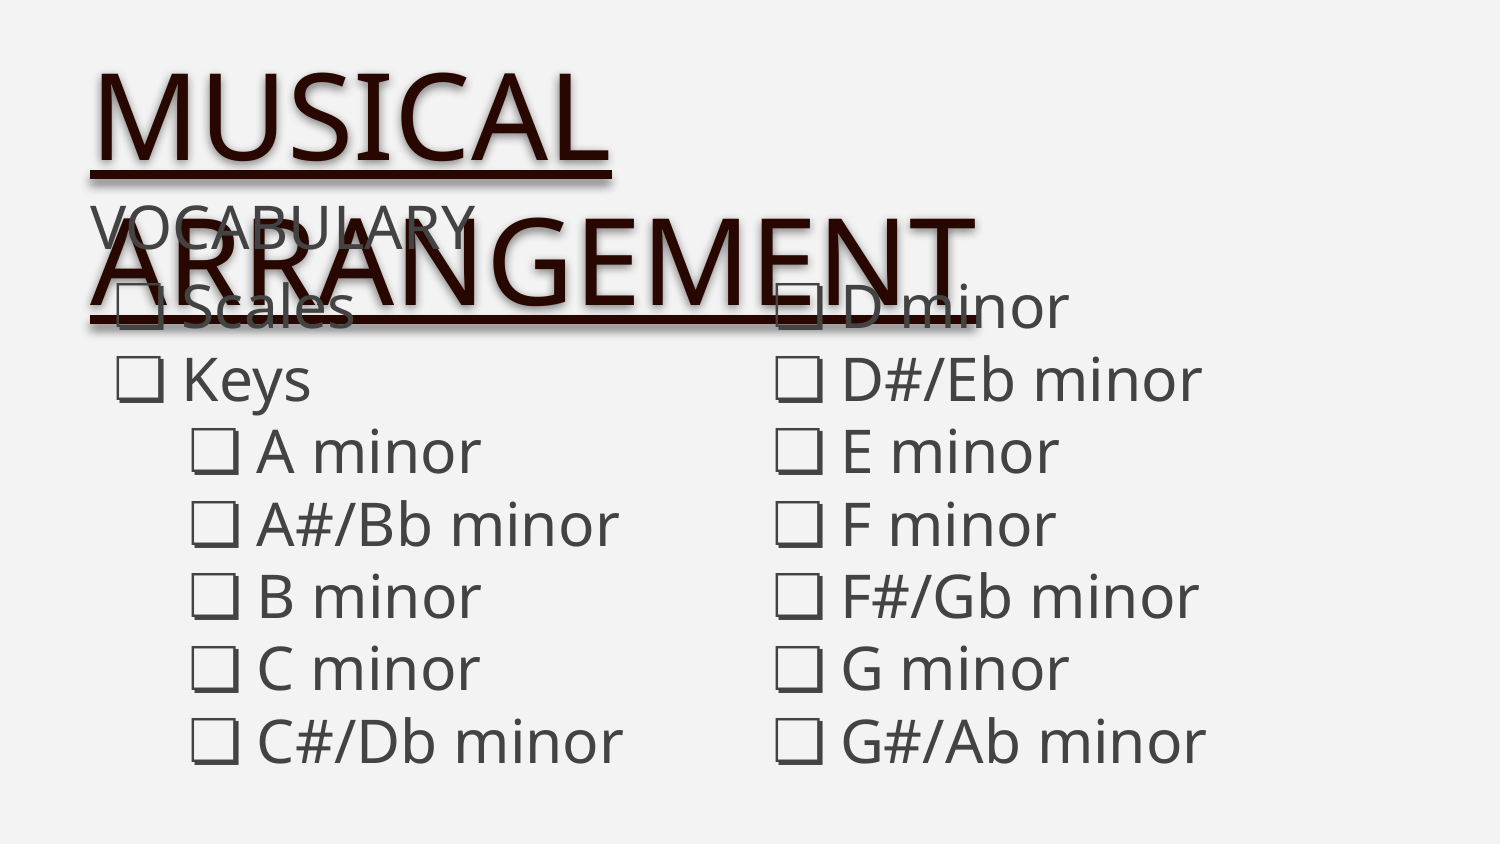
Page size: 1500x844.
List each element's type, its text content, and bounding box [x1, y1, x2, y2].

text_box MUSICAL ARRANGEMENT [75, 24, 1425, 174]
text_box Scales Keys A minor A#/Bb minor B minor C minor C#/Db minor [91, 253, 749, 844]
text_box D minor D#/Eb minor E minor F minor F#/Gb minor G minor G#/Ab minor [749, 253, 1409, 844]
text_box VOCABULARY [75, 174, 1425, 247]
